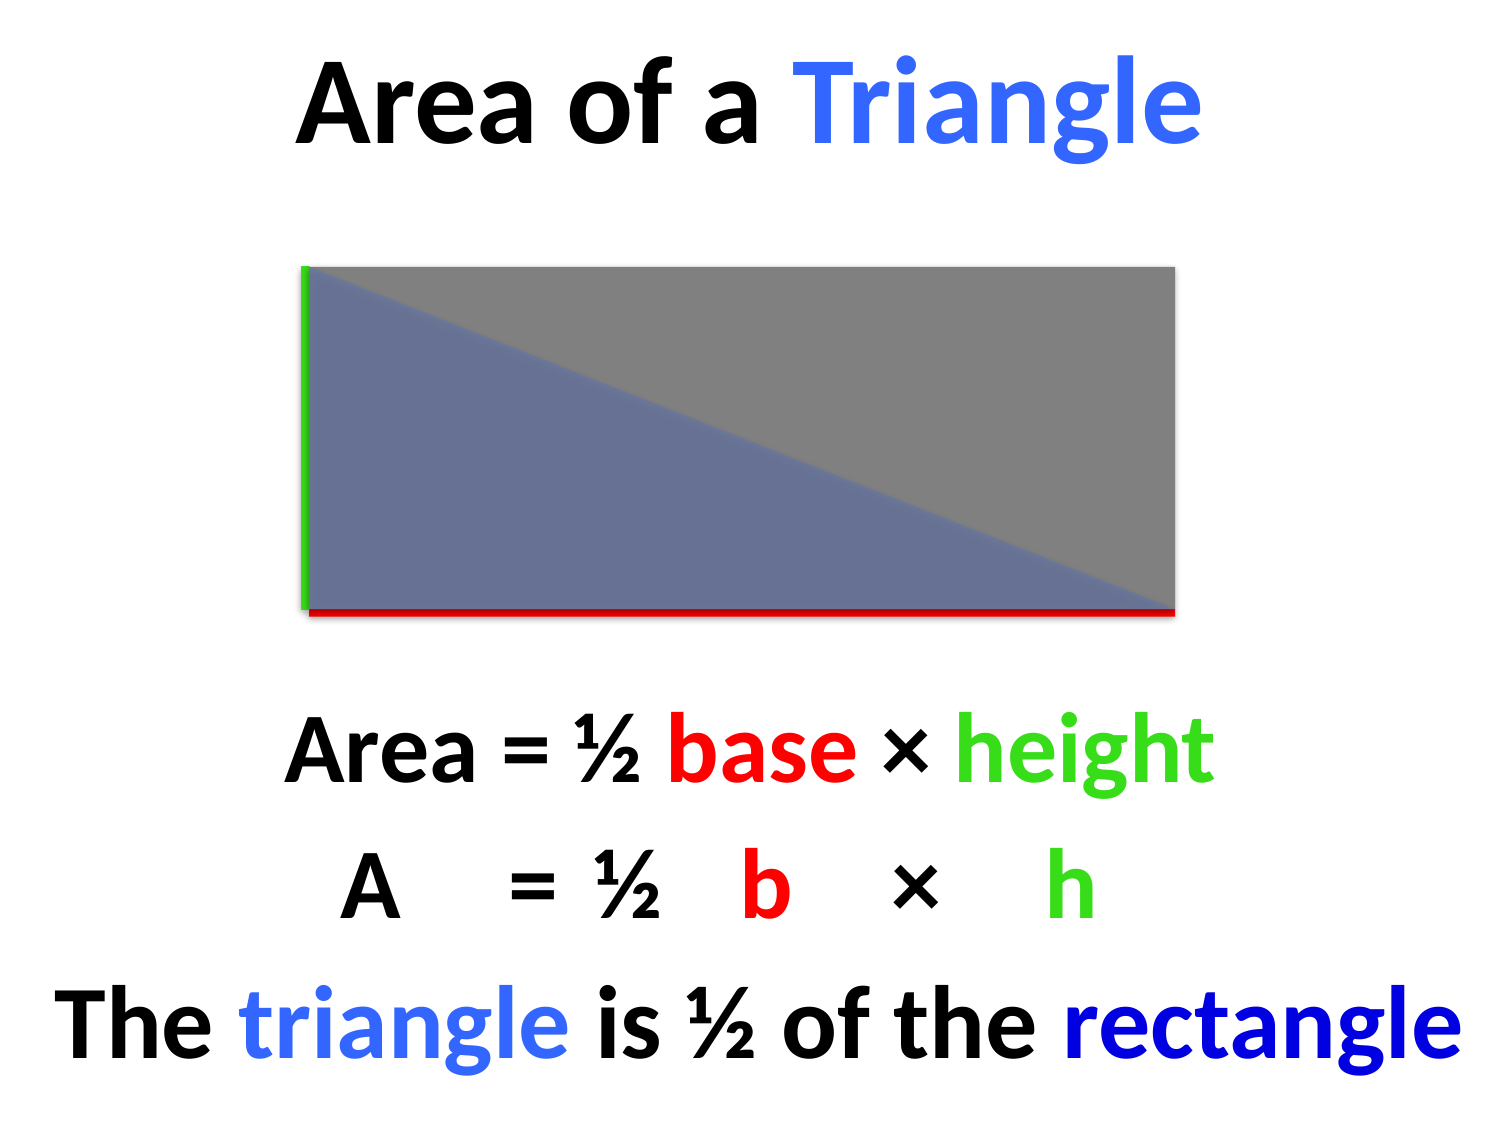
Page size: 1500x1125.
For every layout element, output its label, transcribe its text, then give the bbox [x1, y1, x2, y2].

text_box ½ [558, 811, 696, 946]
text_box Area = ½ base × height [249, 674, 1253, 810]
text_box [301, 266, 306, 610]
text_box = [464, 811, 558, 946]
text_box × [799, 811, 1002, 946]
text_box [312, 266, 1176, 608]
text_box [308, 266, 1176, 610]
title Area of a Triangle [75, 0, 1425, 188]
text_box A [301, 811, 440, 946]
text_box h [1002, 811, 1141, 946]
text_box b [696, 811, 799, 946]
text_box The triangle is ½ of the rectangle [0, 947, 1500, 1088]
